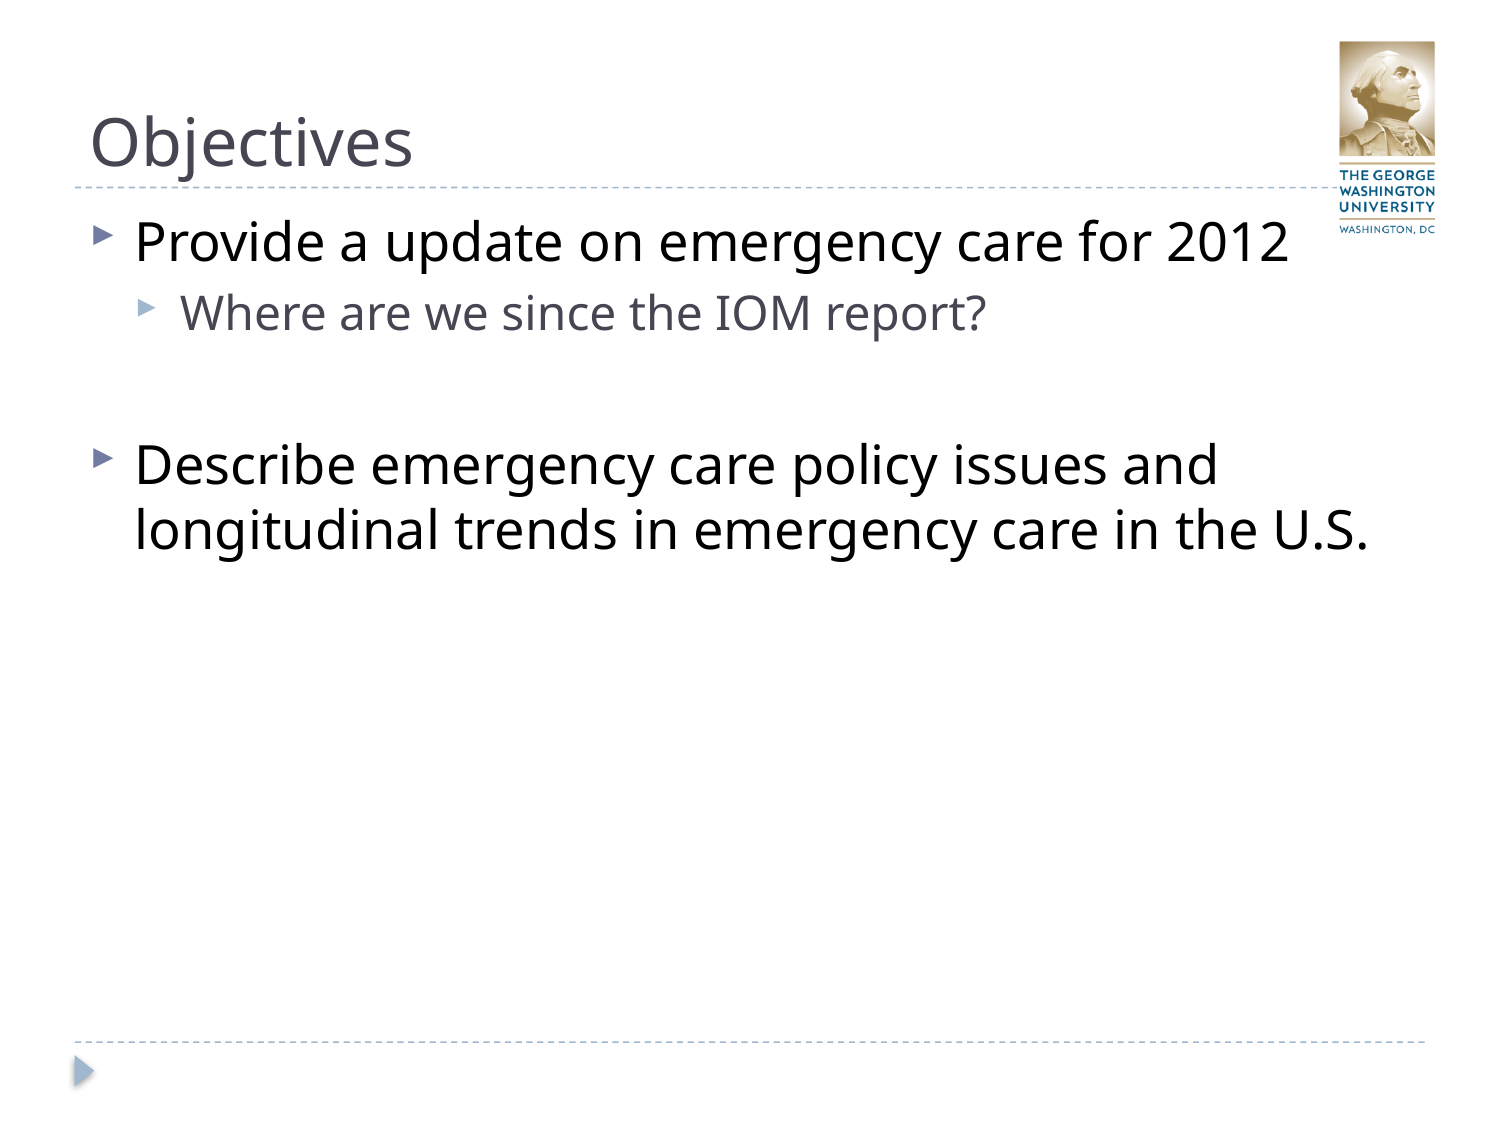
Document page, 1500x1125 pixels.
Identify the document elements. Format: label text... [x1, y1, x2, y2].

picture [1337, 37, 1440, 239]
list Provide a update on emergency care for 2012 Where are we since the IOM report? Describe emergency care policy issues and longitudinal trends in emergency care in the U.S. [75, 200, 1425, 1010]
title Objectives [75, 24, 1425, 188]
